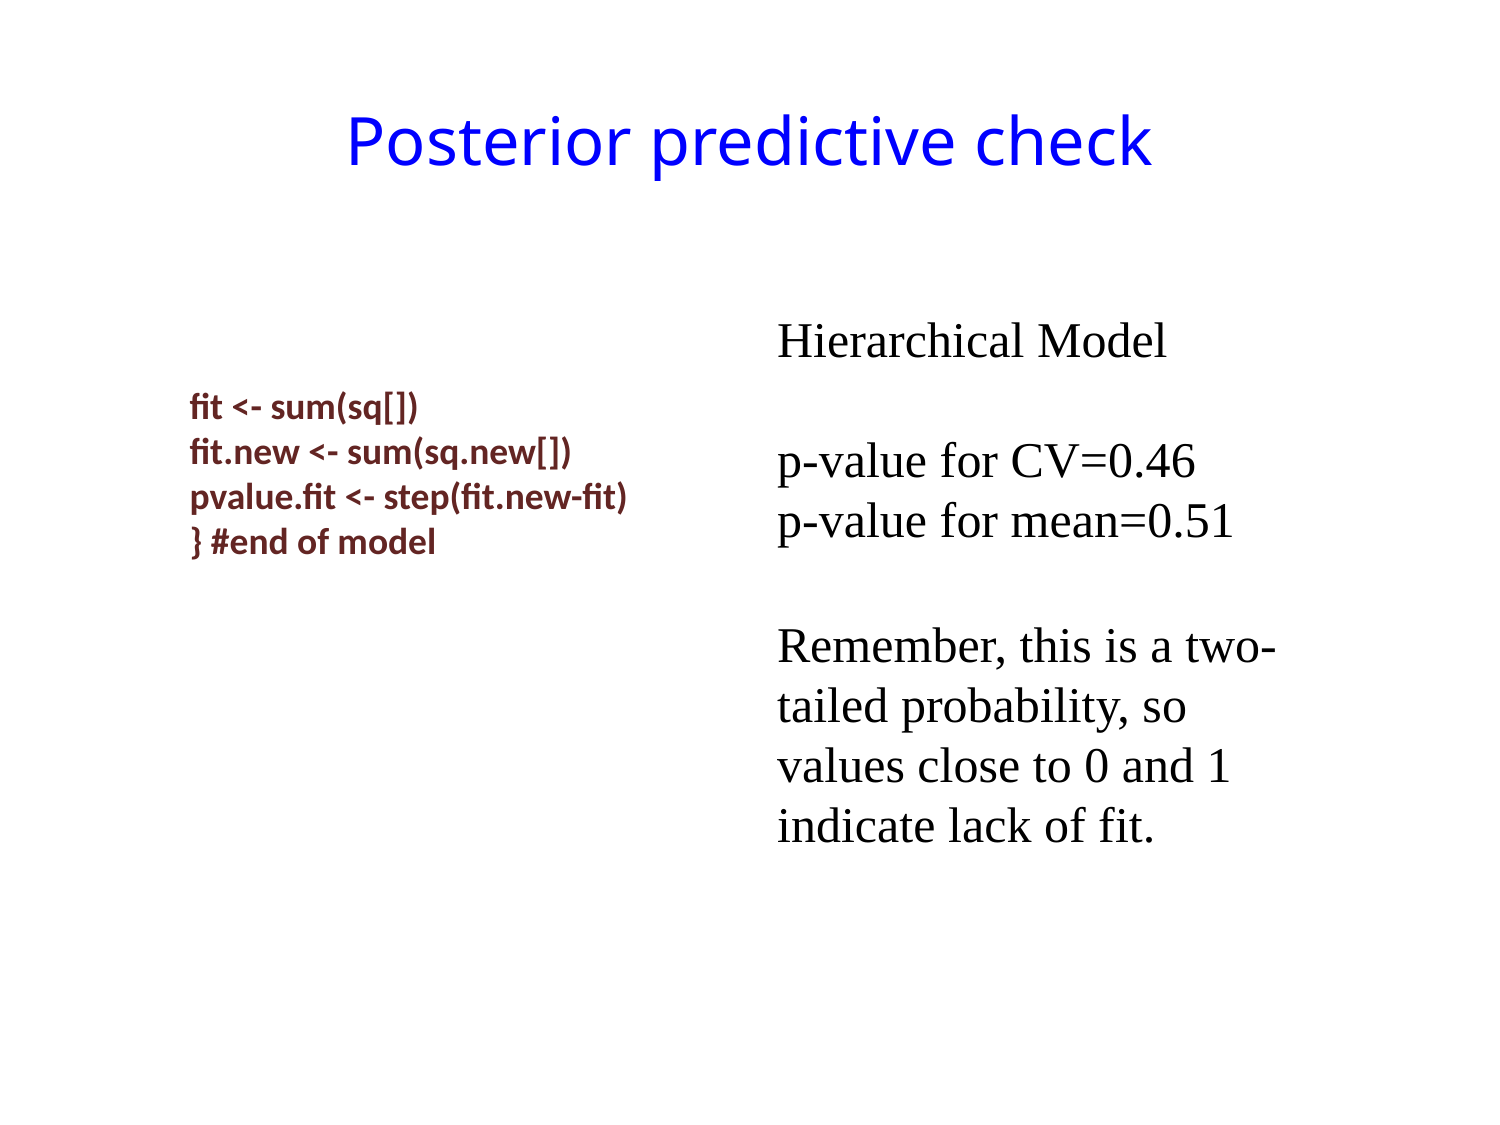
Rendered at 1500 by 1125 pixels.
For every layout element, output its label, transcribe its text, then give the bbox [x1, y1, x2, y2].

title Posterior predictive check [75, 45, 1425, 233]
text_box fit <- sum(sq[]) fit.new <- sum(sq.new[]) pvalue.fit <- step(fit.new-fit) } #end of model [174, 374, 925, 570]
text_box Remember, this is a two-tailed probability, so values close to 0 and 1 indicate lack of fit. [762, 604, 1300, 860]
text_box Hierarchical Model p-value for CV=0.46 p-value for mean=0.51 [762, 299, 1300, 555]
